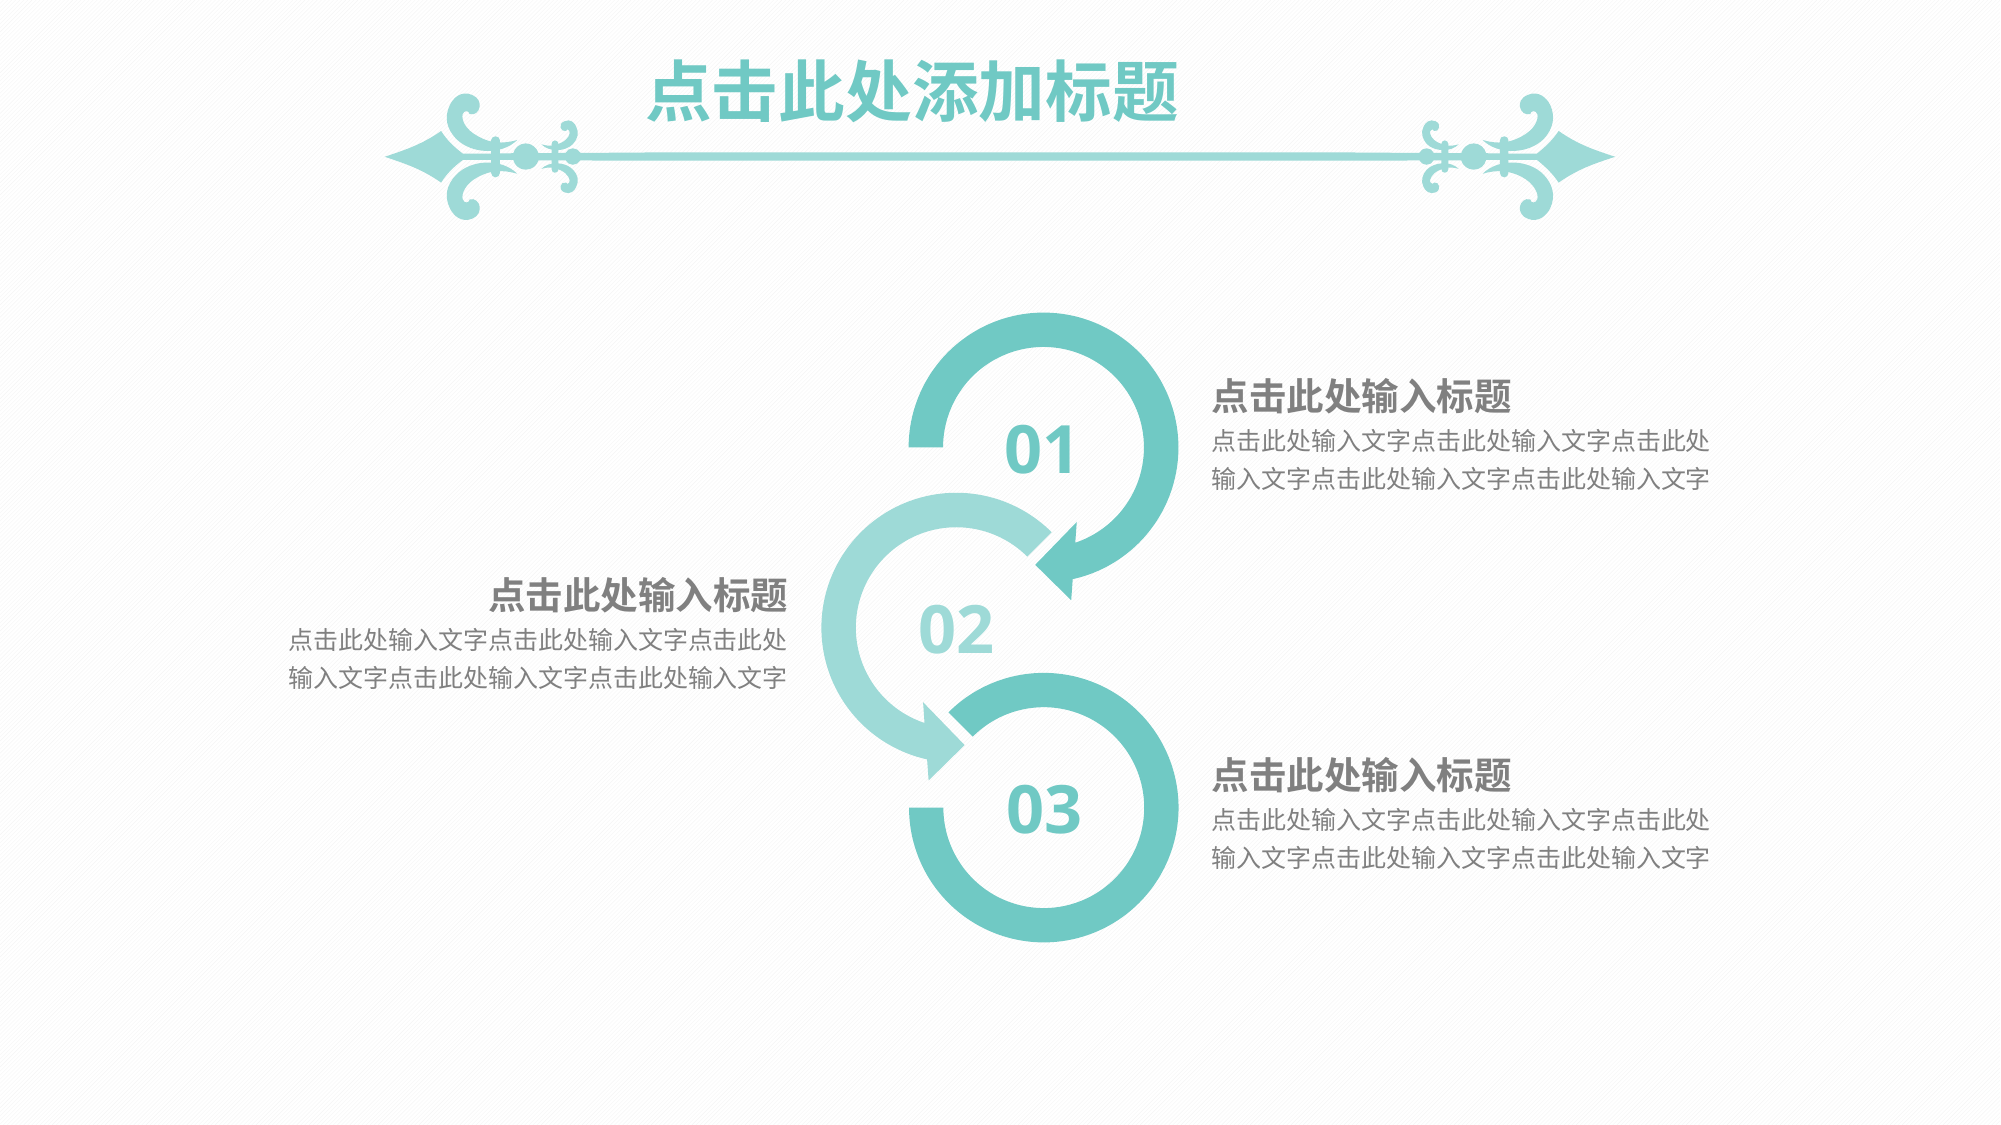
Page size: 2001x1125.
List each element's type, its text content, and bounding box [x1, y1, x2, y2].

text_box 点击此处输入标题 点击此处输入文字点击此处输入文字点击此处输入文字点击此处输入文字点击此处输入文字 [263, 553, 799, 700]
text_box 点击此处输入标题 点击此处输入文字点击此处输入文字点击此处输入文字点击此处输入文字点击此处输入文字 [1201, 733, 1737, 880]
text_box 点击此处输入标题 点击此处输入文字点击此处输入文字点击此处输入文字点击此处输入文字点击此处输入文字 [1201, 354, 1737, 501]
text_box 点击此处添加标题 [630, 42, 1370, 90]
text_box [799, 290, 1201, 943]
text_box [384, 90, 1616, 224]
